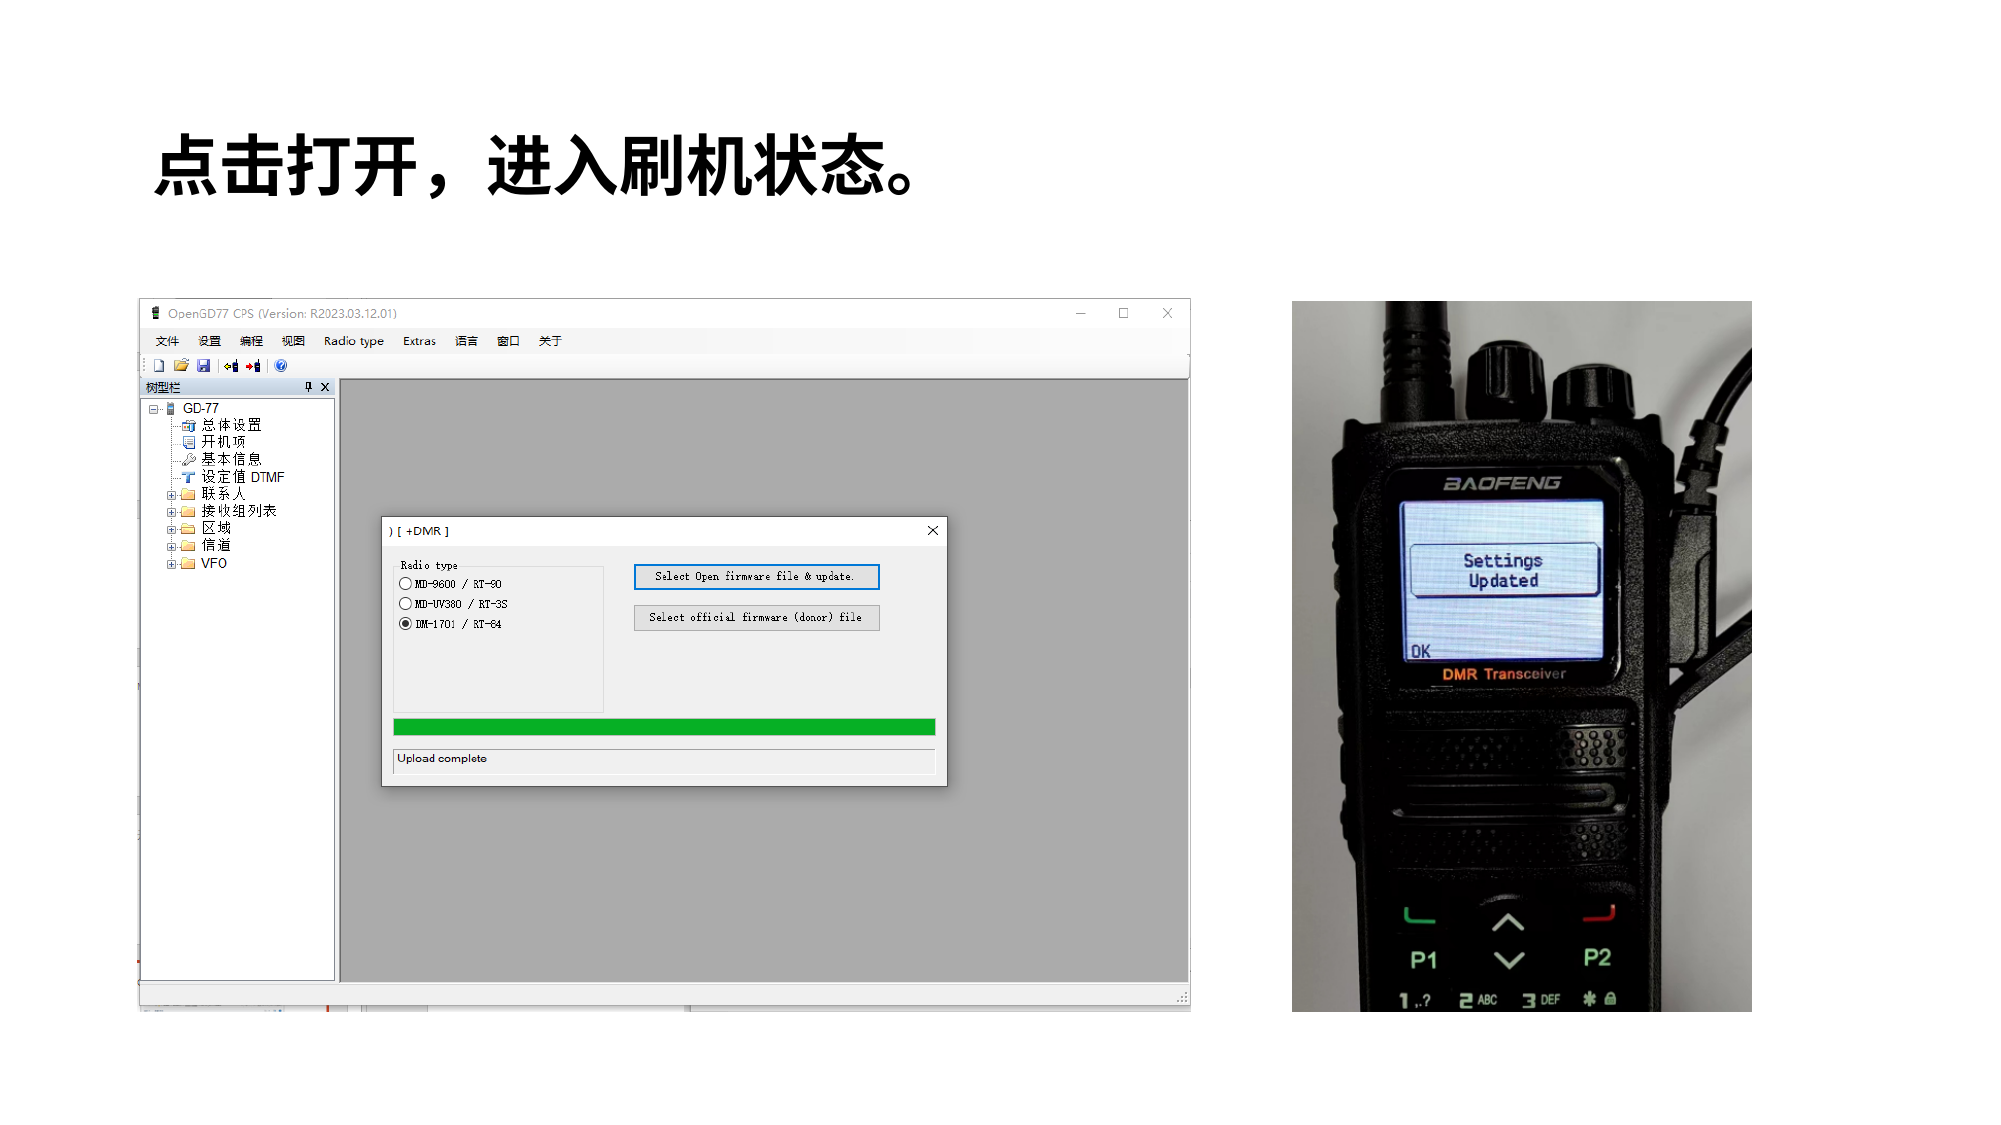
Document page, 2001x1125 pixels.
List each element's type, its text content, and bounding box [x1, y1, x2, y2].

picture [1292, 301, 1752, 1012]
title 点击打开，进入刷机状态。 [137, 59, 1863, 278]
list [137, 298, 1191, 1012]
